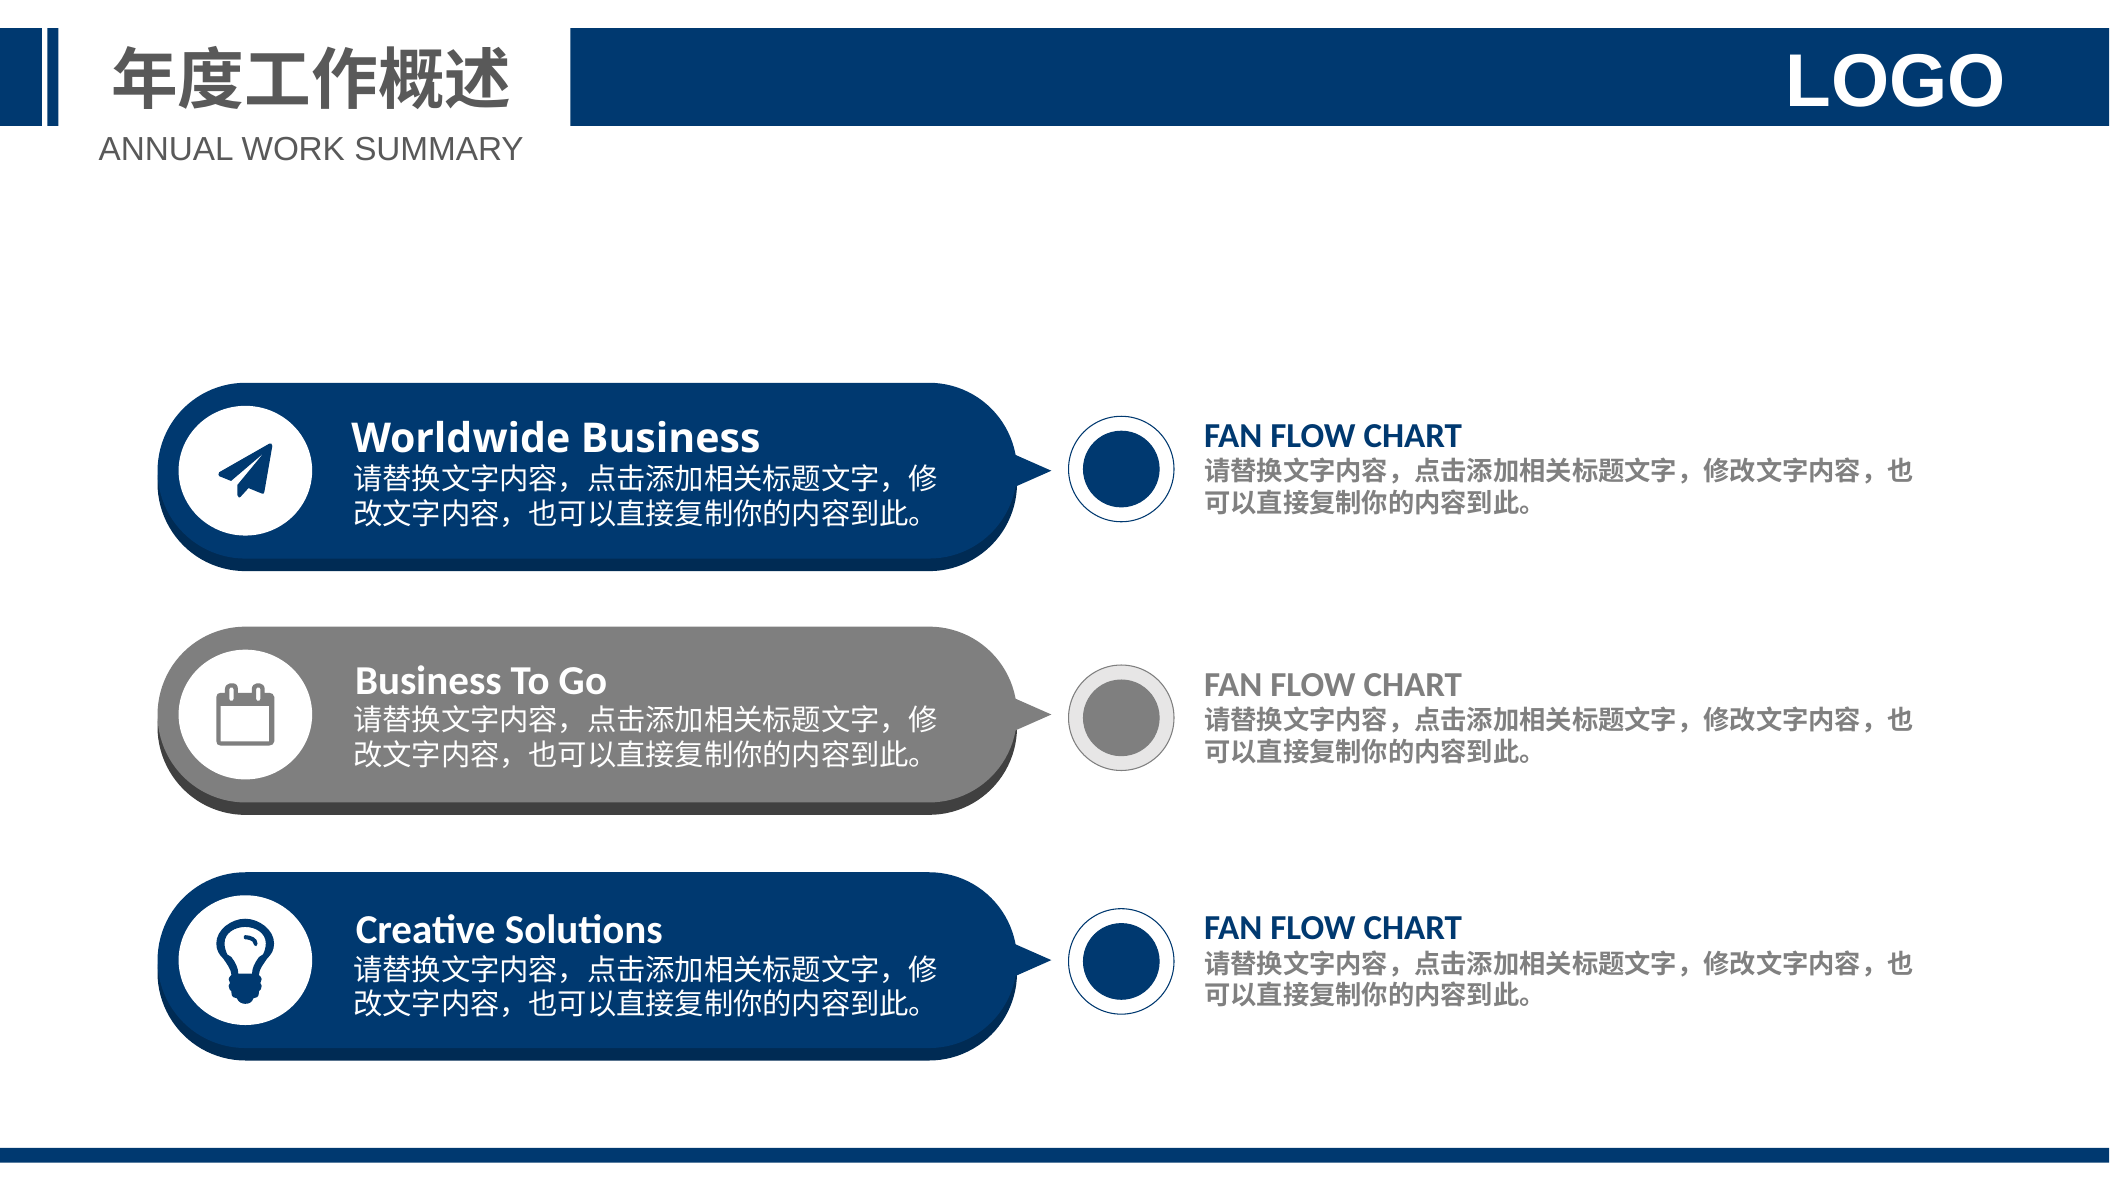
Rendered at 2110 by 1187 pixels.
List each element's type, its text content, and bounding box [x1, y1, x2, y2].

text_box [157, 626, 1052, 815]
text_box 年度工作概述 [96, 28, 527, 119]
text_box [569, 27, 2110, 127]
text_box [178, 405, 313, 536]
text_box [0, 27, 43, 127]
text_box LOGO [1739, 31, 2053, 122]
text_box [46, 27, 59, 127]
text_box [353, 652, 959, 773]
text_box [1068, 416, 1174, 522]
text_box ANNUAL WORK SUMMARY [83, 119, 540, 175]
text_box FAN FLOW CHART 请替换文字内容，点击添加相关标题文字，修改文字内容，也可以直接复制你的内容到此。 [1189, 897, 1952, 1018]
text_box FAN FLOW CHART 请替换文字内容，点击添加相关标题文字，修改文字内容，也可以直接复制你的内容到此。 [1189, 653, 1952, 774]
text_box [0, 1147, 2110, 1164]
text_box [353, 411, 959, 532]
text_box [178, 649, 313, 780]
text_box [353, 901, 959, 1022]
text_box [1068, 908, 1174, 1015]
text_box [157, 872, 1052, 1061]
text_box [157, 382, 1052, 571]
text_box FAN FLOW CHART 请替换文字内容，点击添加相关标题文字，修改文字内容，也可以直接复制你的内容到此。 [1189, 405, 1952, 526]
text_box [178, 895, 313, 1025]
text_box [1068, 664, 1174, 771]
